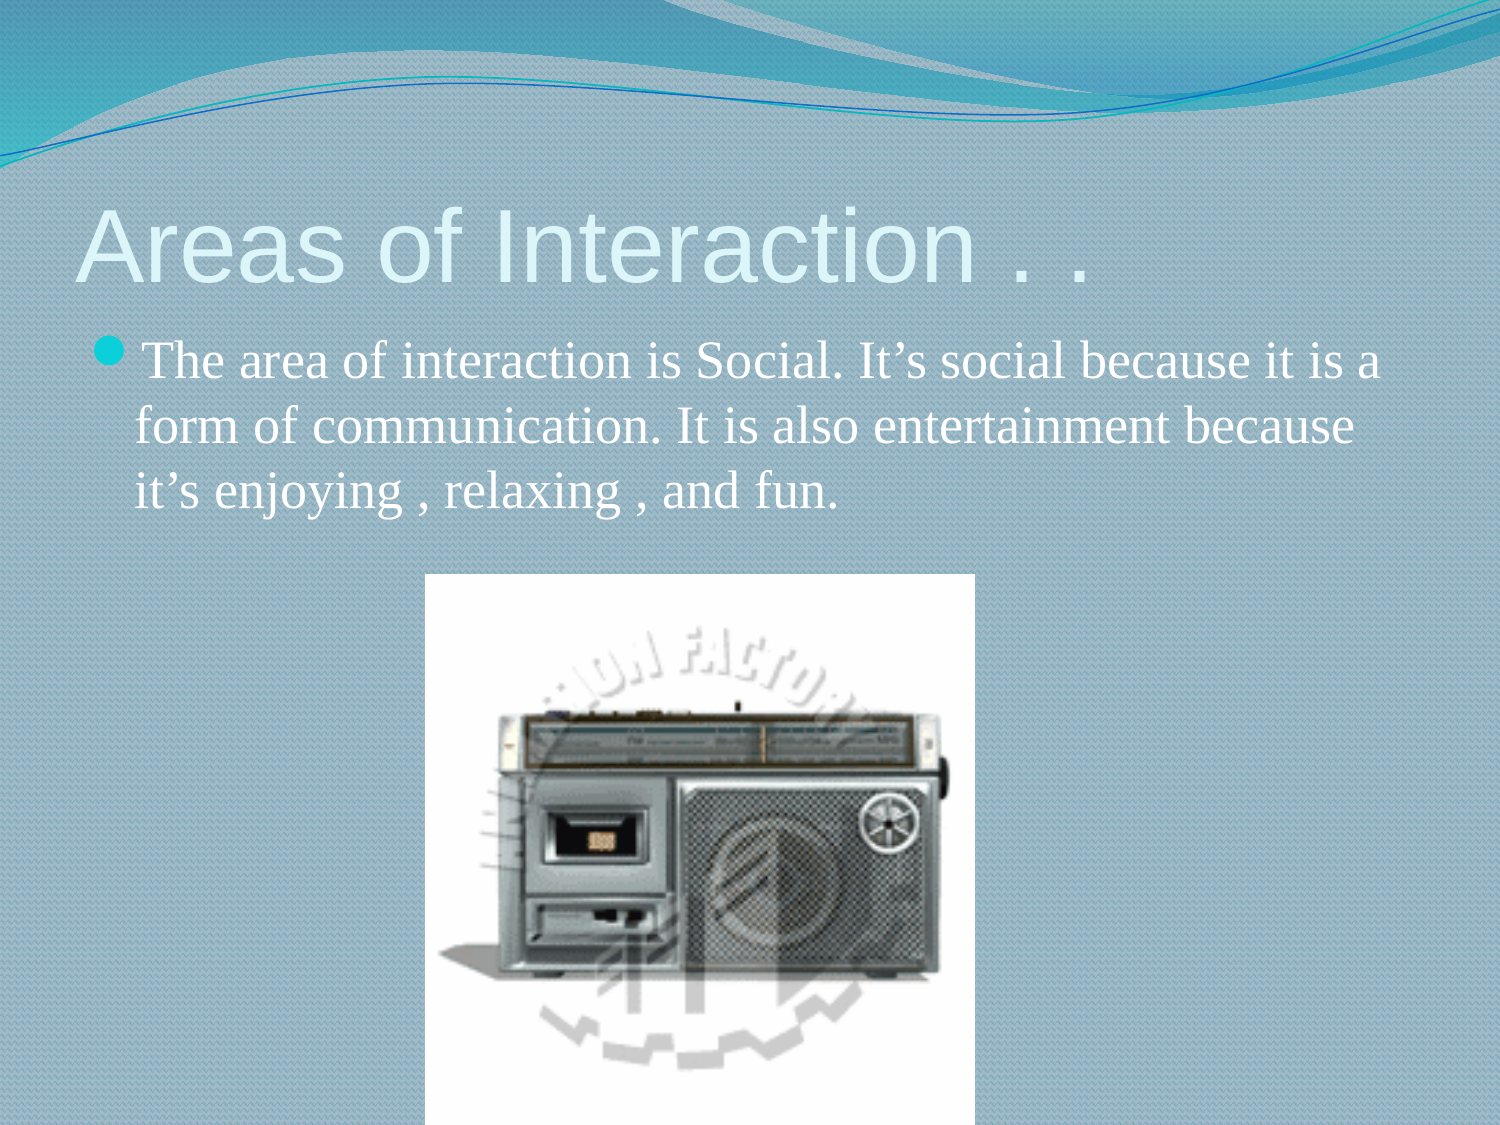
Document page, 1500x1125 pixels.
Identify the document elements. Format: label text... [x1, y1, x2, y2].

list The area of interaction is Social. It’s social because it is a form of communication. It is also entertainment because it’s enjoying , relaxing , and fun. [75, 317, 1425, 1038]
picture [424, 574, 976, 1125]
title Areas of Interaction . . [75, 115, 1425, 303]
